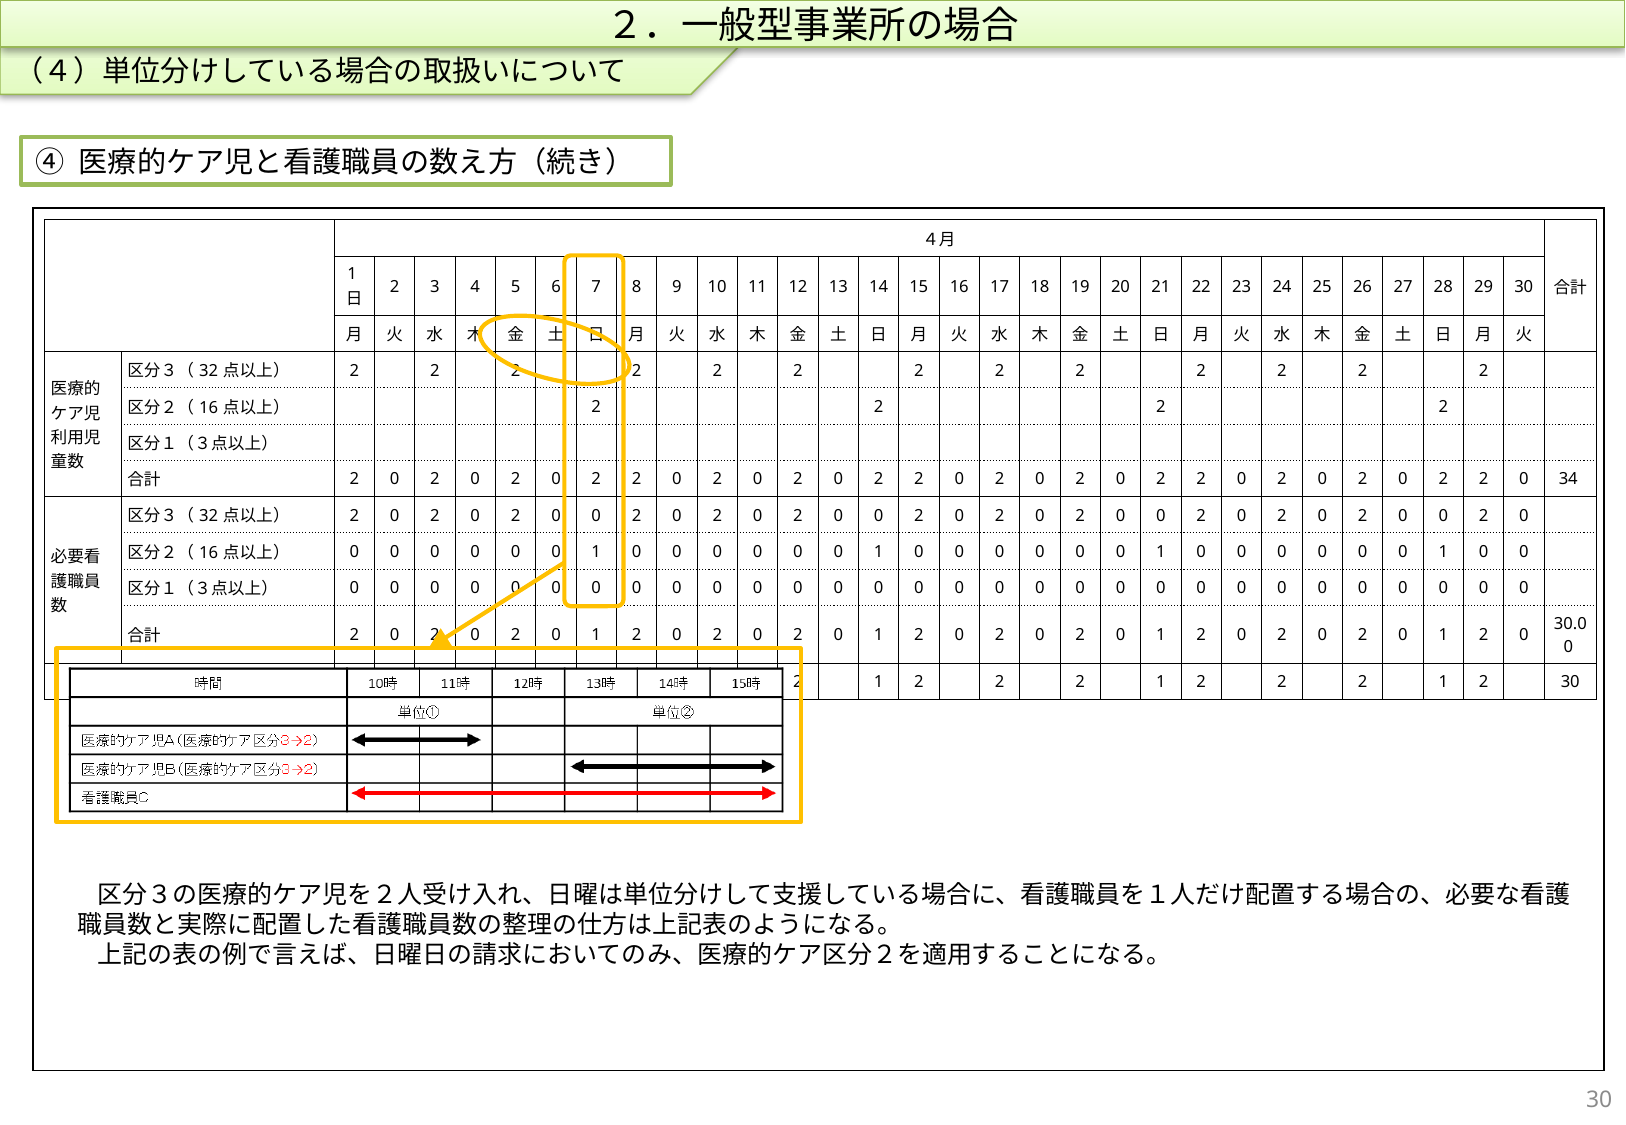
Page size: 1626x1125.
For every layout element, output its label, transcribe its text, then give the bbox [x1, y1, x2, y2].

table_cell 16 [940, 257, 979, 315]
table_cell [940, 388, 979, 424]
table_cell [1020, 352, 1060, 388]
table_cell [1303, 352, 1342, 388]
table_cell 火 [657, 316, 697, 351]
table_cell 3 [415, 257, 455, 315]
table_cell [1182, 497, 1221, 663]
table_cell 2 [1424, 460, 1463, 496]
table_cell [657, 533, 697, 646]
table_cell 26 [1343, 257, 1382, 315]
text_box ④ 医療的ケア児と看護職員の数え方（続き） [19, 135, 673, 187]
table_cell [536, 388, 562, 424]
table_cell [819, 424, 858, 460]
table_cell 30 [1504, 257, 1544, 315]
table_cell [1424, 424, 1463, 460]
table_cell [536, 533, 562, 562]
table_cell 2 [899, 352, 939, 388]
table_cell 2 [1262, 460, 1302, 496]
table_cell [940, 352, 979, 388]
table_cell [980, 533, 1019, 663]
table_cell [1020, 424, 1060, 460]
table_cell [1222, 424, 1261, 460]
table_cell 2 [1343, 460, 1382, 496]
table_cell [819, 664, 858, 699]
table_cell 2 [1424, 388, 1463, 424]
table_cell 木 [738, 316, 777, 351]
table_cell 0 [1303, 460, 1342, 496]
table_cell [1101, 352, 1140, 388]
picture [68, 667, 790, 814]
table_cell [1343, 424, 1382, 460]
table_cell 18 [1020, 257, 1060, 315]
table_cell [456, 533, 495, 562]
table_cell 土 [1383, 316, 1423, 351]
table_cell 2 [415, 497, 455, 533]
table_cell [456, 424, 495, 460]
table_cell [375, 533, 414, 646]
table_cell [335, 388, 374, 424]
table_cell 17 [980, 257, 1019, 315]
table_cell [738, 352, 777, 388]
table_cell 2 [335, 497, 374, 533]
table_cell [375, 424, 414, 460]
table_cell [1545, 388, 1596, 424]
table_cell 水 [1262, 316, 1302, 351]
table_cell [1545, 352, 1596, 388]
table_header ４月 [335, 220, 1544, 256]
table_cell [940, 664, 979, 699]
table_cell 2 [626, 352, 656, 388]
table_cell 2 [1262, 352, 1302, 388]
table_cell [778, 533, 818, 663]
table_cell 27 [1383, 257, 1423, 315]
table_cell 34 [1545, 460, 1596, 496]
table_cell 木 [456, 316, 494, 351]
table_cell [1020, 533, 1060, 663]
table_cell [45, 664, 54, 699]
table_cell 8 [625, 257, 656, 315]
table_cell 1日 [335, 257, 374, 315]
table_cell 0 [1383, 460, 1423, 496]
table_cell 28 [1424, 257, 1463, 315]
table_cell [1343, 664, 1382, 699]
table_cell [496, 424, 535, 460]
table_cell [1303, 424, 1342, 460]
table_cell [1464, 664, 1503, 699]
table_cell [859, 664, 898, 699]
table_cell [1545, 664, 1596, 699]
table_cell [657, 352, 697, 388]
table_cell 金 [1343, 316, 1382, 351]
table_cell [1545, 497, 1596, 663]
table_cell [1303, 388, 1342, 424]
table_cell [859, 352, 898, 388]
table_cell 月 [899, 316, 939, 351]
table_cell [1101, 388, 1140, 424]
table_cell [1383, 352, 1423, 388]
table_cell 水 [698, 316, 737, 351]
table_cell [698, 424, 737, 460]
table_cell [1020, 388, 1060, 424]
table_cell [980, 388, 1019, 424]
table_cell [899, 533, 939, 663]
table_cell 0 [940, 497, 979, 533]
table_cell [1383, 664, 1423, 699]
table_cell [819, 352, 858, 388]
table_cell 2 [899, 460, 939, 496]
table_cell 0 [536, 497, 562, 533]
table_cell [626, 424, 656, 460]
table_cell 2 [496, 360, 535, 388]
table_cell 火 [1222, 316, 1261, 351]
table_cell 0 [375, 460, 414, 496]
table_cell 2 [1182, 352, 1221, 388]
table_cell 2 [335, 460, 374, 496]
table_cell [1141, 497, 1181, 663]
table_cell 0 [1020, 497, 1060, 533]
table_cell 2 [778, 497, 818, 533]
table_cell 11 [738, 257, 777, 315]
table_cell 日 [859, 316, 898, 351]
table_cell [1424, 664, 1463, 699]
table_cell 29 [1464, 257, 1503, 315]
table_cell 木 [1303, 316, 1342, 351]
table_cell [819, 388, 858, 424]
table_cell 0 [940, 460, 979, 496]
table_cell 2 [1464, 460, 1503, 496]
table_cell 火 [940, 316, 979, 351]
table_cell 5 [496, 257, 535, 315]
table_cell 2 [1464, 352, 1503, 388]
table_cell 2 [1343, 352, 1382, 388]
table_cell 0 [819, 497, 858, 533]
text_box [54, 253, 803, 824]
table_cell 22 [1182, 257, 1221, 315]
table_cell 2 [1061, 497, 1100, 533]
table_cell [375, 388, 414, 424]
table_cell [375, 352, 414, 388]
table_header [45, 220, 334, 351]
table_cell 2 [626, 497, 656, 533]
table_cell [940, 533, 979, 663]
table_cell 日 [1424, 316, 1463, 351]
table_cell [1504, 497, 1544, 663]
table_cell [1061, 424, 1100, 460]
table_cell [657, 424, 697, 460]
table_cell 13 [819, 257, 858, 315]
table_cell 2 [778, 460, 818, 496]
table_cell [1141, 424, 1181, 460]
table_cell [1504, 664, 1544, 699]
table_cell 0 [1504, 460, 1544, 496]
table_cell 4 [456, 257, 495, 315]
table_cell 2 [980, 497, 1019, 533]
table_cell [1504, 388, 1544, 424]
table_cell [859, 424, 898, 460]
table_cell 0 [456, 460, 495, 496]
table_cell 0 [1020, 460, 1060, 496]
table_cell [899, 388, 939, 424]
table_cell [1182, 424, 1221, 460]
table_cell [1504, 424, 1544, 460]
table_cell 21 [1141, 257, 1181, 315]
table_cell [1101, 424, 1140, 460]
table_cell 0 [536, 460, 562, 496]
table_cell 0 [456, 497, 495, 533]
table_cell 必要看護職員数 [45, 497, 121, 663]
table_cell [738, 424, 777, 460]
table_cell [1061, 388, 1100, 424]
table_cell 0 [738, 460, 777, 496]
table_cell 2 [1061, 460, 1100, 496]
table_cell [617, 533, 656, 646]
table_cell 医療的ケア児利用児童数 [45, 352, 121, 496]
table_cell 合計 [122, 460, 334, 496]
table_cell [496, 533, 535, 562]
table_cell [803, 664, 818, 699]
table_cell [1424, 497, 1463, 663]
table_cell [1222, 388, 1261, 424]
text_box （４）単位分けしている場合の取扱いについて [0, 56, 729, 96]
table_cell 2 [496, 497, 535, 533]
table_cell 月 [626, 316, 656, 351]
table_cell 0 [859, 497, 898, 533]
table_cell 2 [415, 460, 455, 496]
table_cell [1262, 497, 1302, 663]
table_cell 2 [375, 257, 414, 315]
table_cell 土 [819, 316, 858, 351]
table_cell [980, 664, 1019, 699]
table_cell 2 [859, 460, 898, 496]
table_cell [819, 533, 858, 663]
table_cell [1061, 533, 1100, 663]
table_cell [1182, 664, 1221, 699]
table_cell [1262, 388, 1302, 424]
table_cell [738, 388, 777, 424]
table_cell 2 [778, 352, 818, 388]
table_cell 0 [1101, 460, 1140, 496]
table_cell 2 [1061, 352, 1100, 388]
table_cell 土 [1101, 316, 1140, 351]
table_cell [698, 533, 737, 646]
table_cell 0 [738, 497, 777, 533]
table_cell 2 [1182, 460, 1221, 496]
table_cell [1545, 424, 1596, 460]
table_cell [1182, 388, 1221, 424]
table_cell [778, 388, 818, 424]
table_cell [1101, 497, 1140, 663]
table_cell [1464, 424, 1503, 460]
table_cell [536, 424, 562, 460]
table_cell 9 [657, 257, 697, 315]
table_cell [415, 388, 455, 424]
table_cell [1020, 664, 1060, 699]
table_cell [415, 533, 455, 646]
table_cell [738, 533, 777, 646]
table_cell [1141, 352, 1181, 388]
table_cell 2 [698, 497, 737, 533]
table_cell 15 [899, 257, 939, 315]
table_cell 金 [778, 316, 818, 351]
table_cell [122, 533, 334, 646]
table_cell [859, 533, 898, 663]
table_cell 2 [899, 497, 939, 533]
table_cell 0 [375, 497, 414, 533]
table_cell 木 [1020, 316, 1060, 351]
table_cell [1464, 388, 1503, 424]
table_cell 0 [819, 460, 858, 496]
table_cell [1303, 497, 1342, 663]
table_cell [565, 607, 576, 646]
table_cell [1101, 664, 1140, 699]
table_cell [778, 424, 818, 460]
table_cell 0 [657, 497, 697, 533]
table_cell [1141, 664, 1181, 699]
table_cell 月 [1464, 316, 1503, 351]
table_cell [536, 378, 562, 388]
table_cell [1464, 497, 1503, 663]
table_cell 区分２（16点以上） [122, 388, 334, 424]
table_cell 2 [496, 460, 535, 496]
table_cell 24 [1262, 257, 1302, 315]
table_cell [1383, 388, 1423, 424]
table_cell [1222, 352, 1261, 388]
table_cell [456, 352, 495, 388]
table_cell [335, 533, 374, 646]
table_cell 2 [1141, 460, 1181, 496]
table_cell 日 [1141, 316, 1181, 351]
table_cell [626, 388, 656, 424]
table_cell 0 [1222, 460, 1261, 496]
slide_number 29 [1248, 1070, 1625, 1125]
table_cell 2 [980, 460, 1019, 496]
table_cell 月 [335, 316, 374, 351]
table_cell 12 [778, 257, 818, 315]
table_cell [1262, 664, 1302, 699]
table_cell 2 [335, 352, 374, 388]
table_cell 水 [415, 316, 455, 351]
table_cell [1061, 664, 1100, 699]
table_cell [1262, 424, 1302, 460]
table_cell 10 [698, 257, 737, 315]
table_cell [1343, 388, 1382, 424]
table_cell 14 [859, 257, 898, 315]
table_cell 区分１（３点以上） [122, 424, 334, 460]
table_cell 25 [1303, 257, 1342, 315]
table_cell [899, 664, 939, 699]
table_cell 6 [536, 257, 563, 315]
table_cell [577, 609, 616, 646]
table_cell [1383, 424, 1423, 460]
table_cell 23 [1222, 257, 1261, 315]
table_cell [657, 388, 697, 424]
table_cell 2 [698, 460, 737, 496]
table_cell 2 [980, 352, 1019, 388]
table_cell [980, 424, 1019, 460]
table_cell 月 [1182, 316, 1221, 351]
table_cell [456, 388, 495, 424]
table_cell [1222, 497, 1261, 663]
table_cell 水 [980, 316, 1019, 351]
table_cell 区分３（32点以上） [122, 352, 334, 388]
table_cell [1343, 497, 1382, 663]
table_cell 2 [859, 388, 898, 424]
text_box 区分３の医療的ケア児を２人受け入れ、日曜は単位分けして支援している場合に、看護職員を１人だけ配置する場合の、必要な看護職員数と実際に配置した看護職員数の整理の仕方は上記表のようになる。 上記の表の例で言えば、日曜日の請求においてのみ、医療的ケア区分２を適用することになる。 [32, 208, 1604, 1071]
table_cell 区分３（32点以上） [122, 497, 334, 533]
table_cell [1424, 352, 1463, 388]
table_cell 20 [1101, 257, 1140, 315]
table_cell 金 [1061, 316, 1100, 351]
table_cell 火 [375, 316, 414, 351]
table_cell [1303, 664, 1342, 699]
text_box ２．一般型事業所の場合 [0, 0, 1625, 48]
table_cell [415, 424, 455, 460]
table_cell [698, 388, 737, 424]
table_cell [496, 388, 535, 424]
table_cell 2 [415, 352, 455, 388]
table_cell 2 [626, 460, 656, 496]
table_cell 2 [698, 352, 737, 388]
table_cell 19 [1061, 257, 1100, 315]
table_cell 0 [657, 460, 697, 496]
table_cell [335, 424, 374, 460]
table_cell 2 [1141, 388, 1181, 424]
table_cell [1504, 352, 1544, 388]
table_cell 火 [1504, 316, 1544, 351]
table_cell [1222, 664, 1261, 699]
table_cell [899, 424, 939, 460]
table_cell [1383, 497, 1423, 663]
table_cell [940, 424, 979, 460]
table_header 合計 [1545, 220, 1596, 351]
